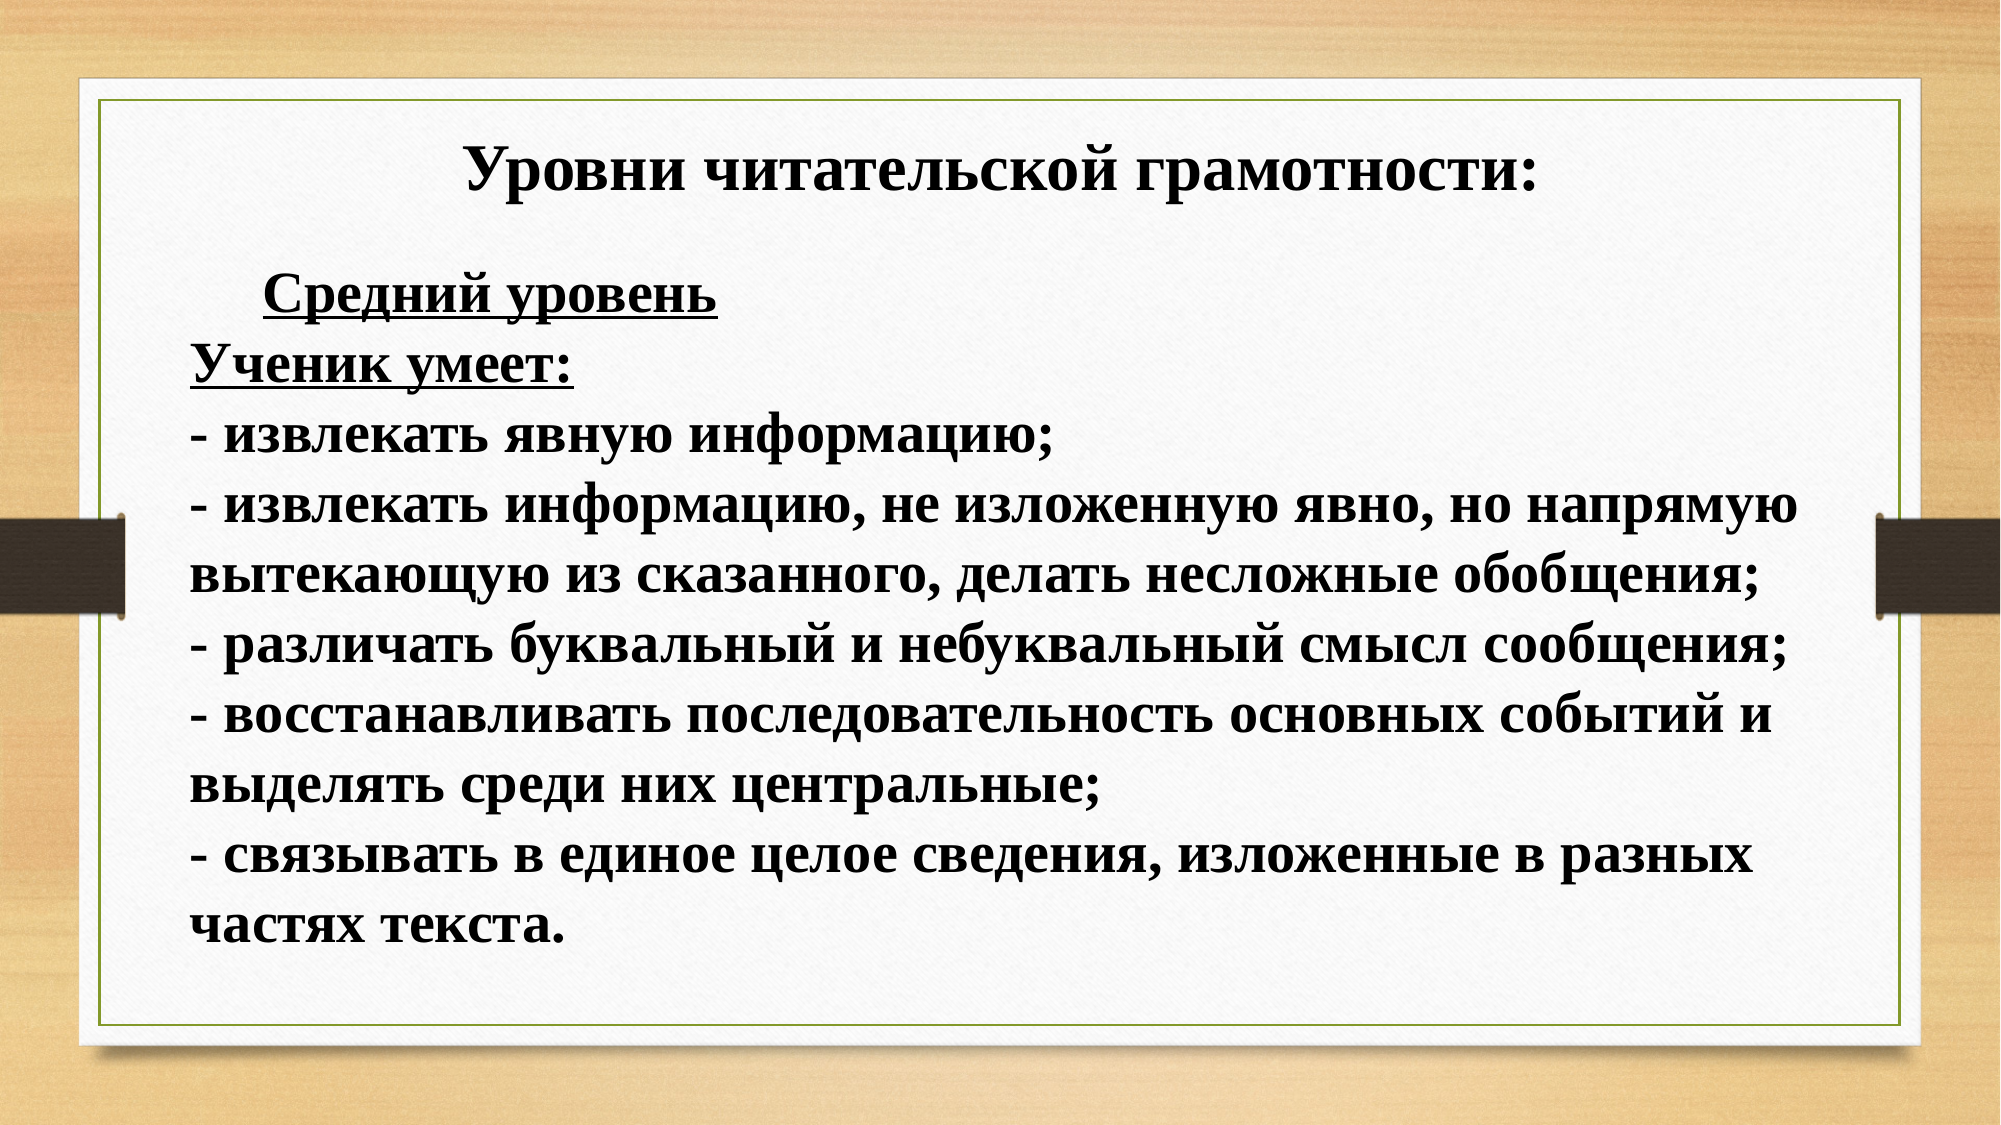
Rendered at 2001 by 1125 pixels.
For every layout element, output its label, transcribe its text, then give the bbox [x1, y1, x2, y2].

text_box Уровни читательской грамотности: Средний уровень Ученик умеет: - извлекать явную информацию; - извлекать информацию, не изложенную явно, но напрямую вытекающую из сказанного, делать несложные обобщения; - различать буквальный и небуквальный смысл сообщения; - восстанавливать последовательность основных событий и выделять среди них центральные; - связывать в единое целое сведения, изложенные в разных частях текста. [175, 116, 1846, 962]
picture [0, 0, 2001, 1125]
